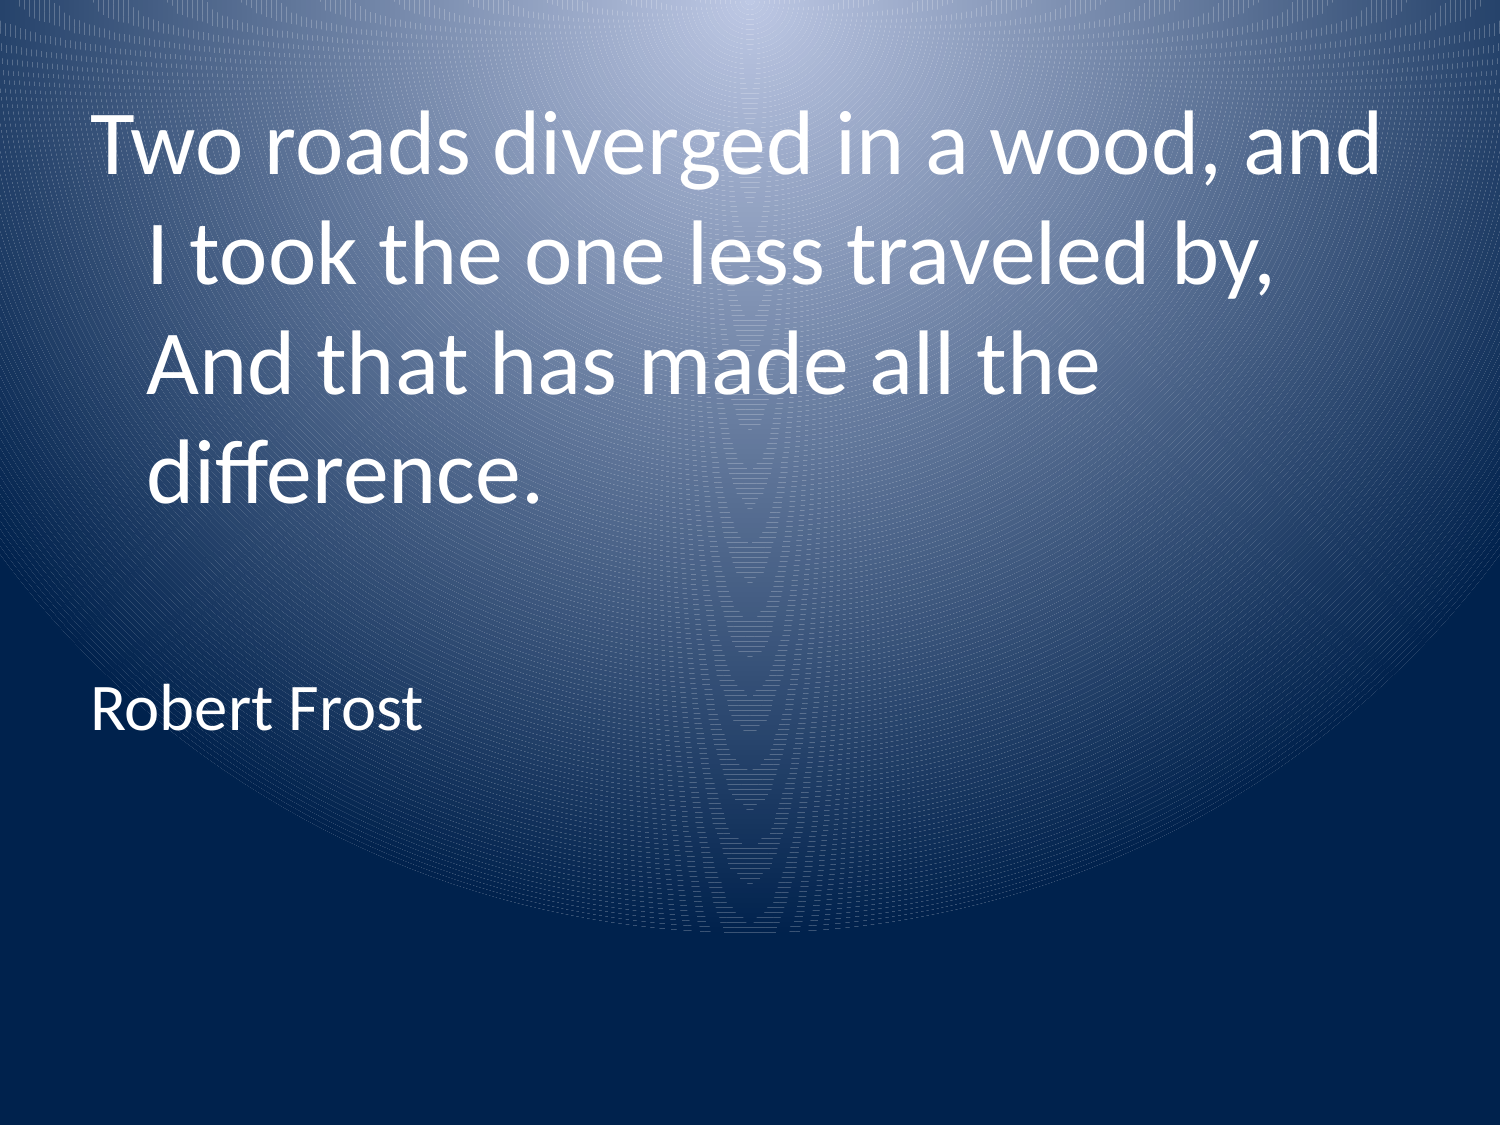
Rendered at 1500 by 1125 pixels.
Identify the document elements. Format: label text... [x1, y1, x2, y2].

list Two roads diverged in a wood, and I took the one less traveled by, And that has made all the difference. Robert Frost [75, 75, 1425, 1005]
